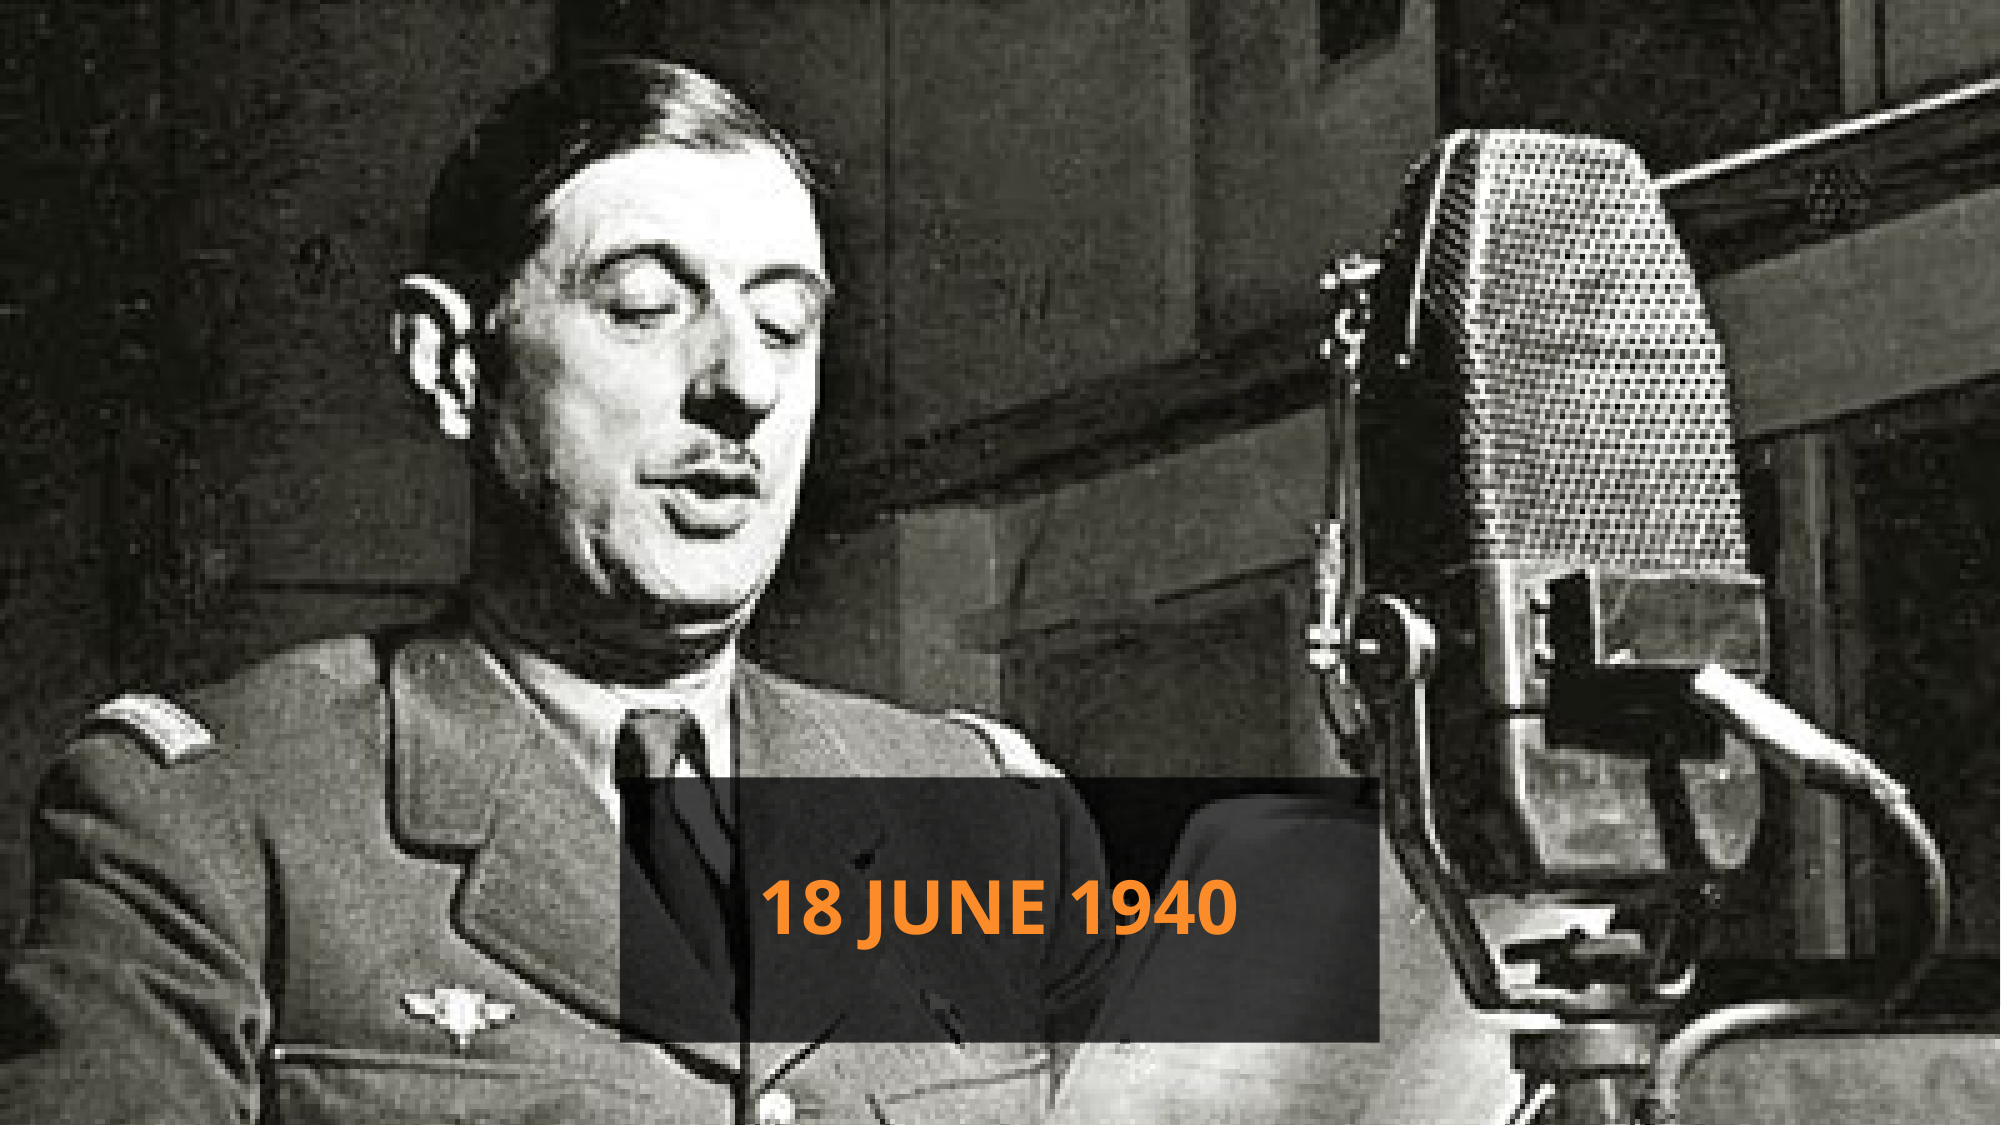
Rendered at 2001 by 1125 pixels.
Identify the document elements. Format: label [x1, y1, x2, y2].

list [0, 0, 2000, 1125]
